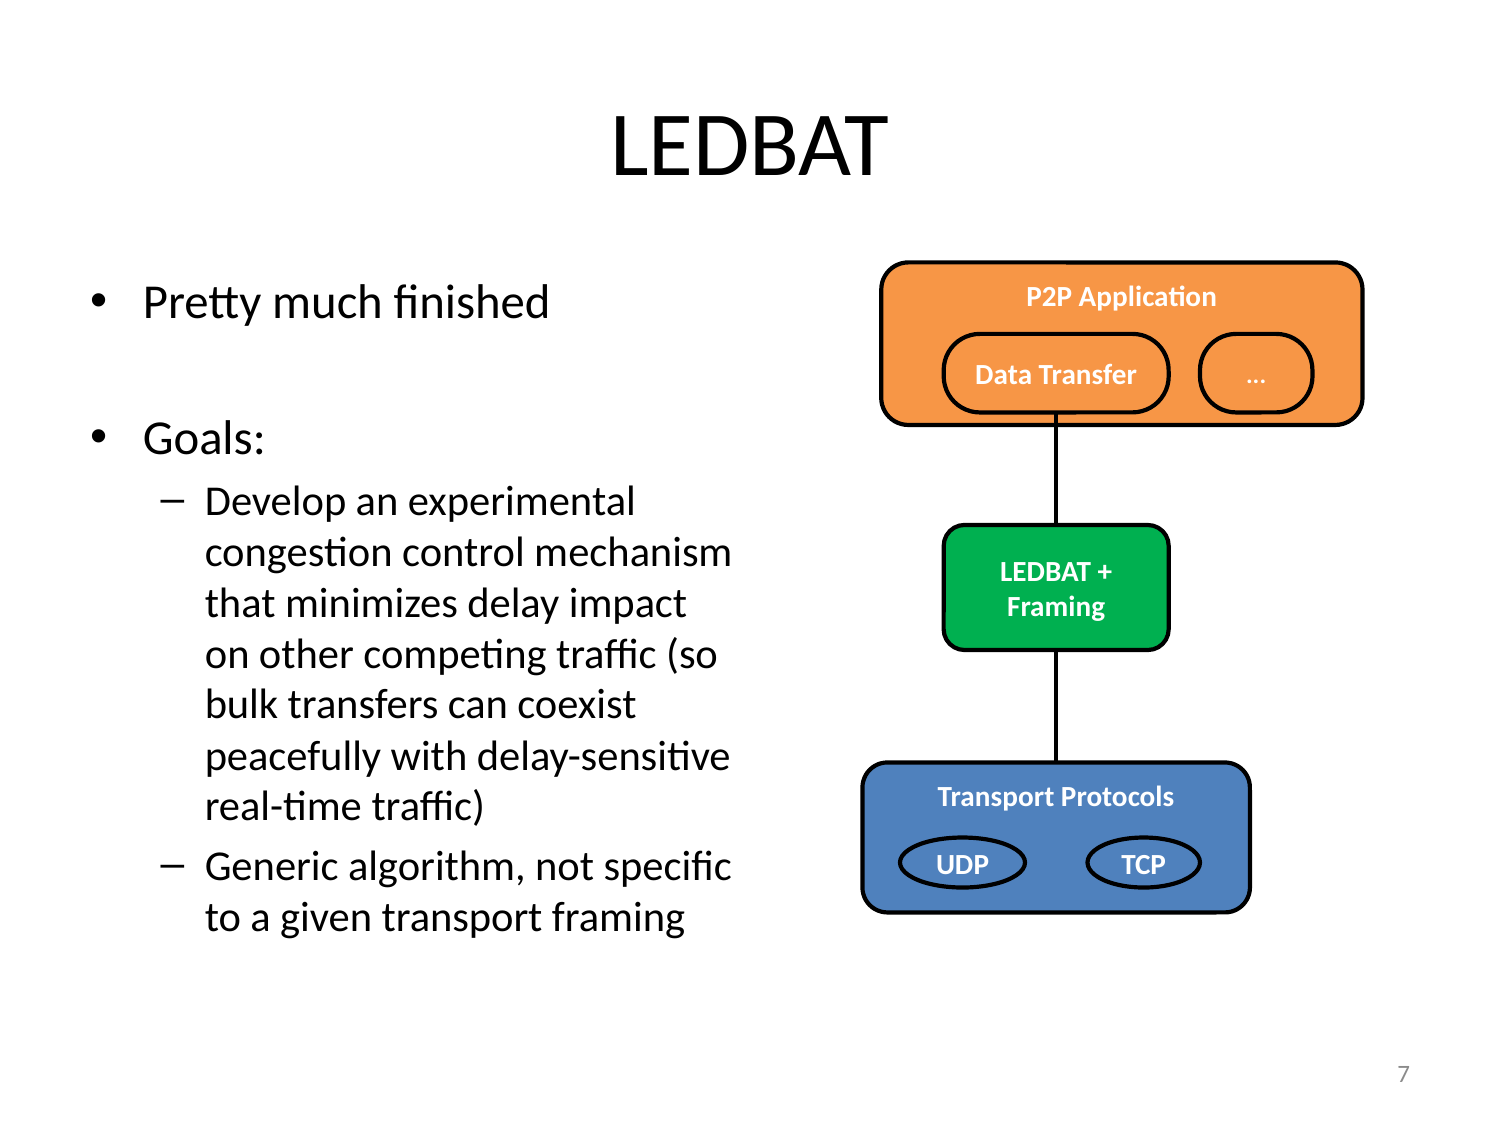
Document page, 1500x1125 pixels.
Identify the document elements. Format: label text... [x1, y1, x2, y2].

text_box TCP [1085, 835, 1203, 890]
list Pretty much finished Goals: Develop an experimental congestion control mechanism that minimizes delay impact on other competing traffic (so bulk transfers can coexist peacefully with delay-sensitive real-time traffic) Generic algorithm, not specific to a given transport framing [75, 262, 750, 1005]
text_box Transport Protocols [860, 760, 1253, 915]
text_box P2P Application [879, 260, 1365, 428]
text_box Data Transfer [941, 331, 1171, 415]
text_box ... [1197, 331, 1315, 415]
text_box UDP [897, 835, 1028, 890]
text_box LEDBAT + Framing [941, 522, 1171, 653]
title LEDBAT [75, 45, 1425, 233]
slide_number 7 [1074, 1042, 1425, 1103]
